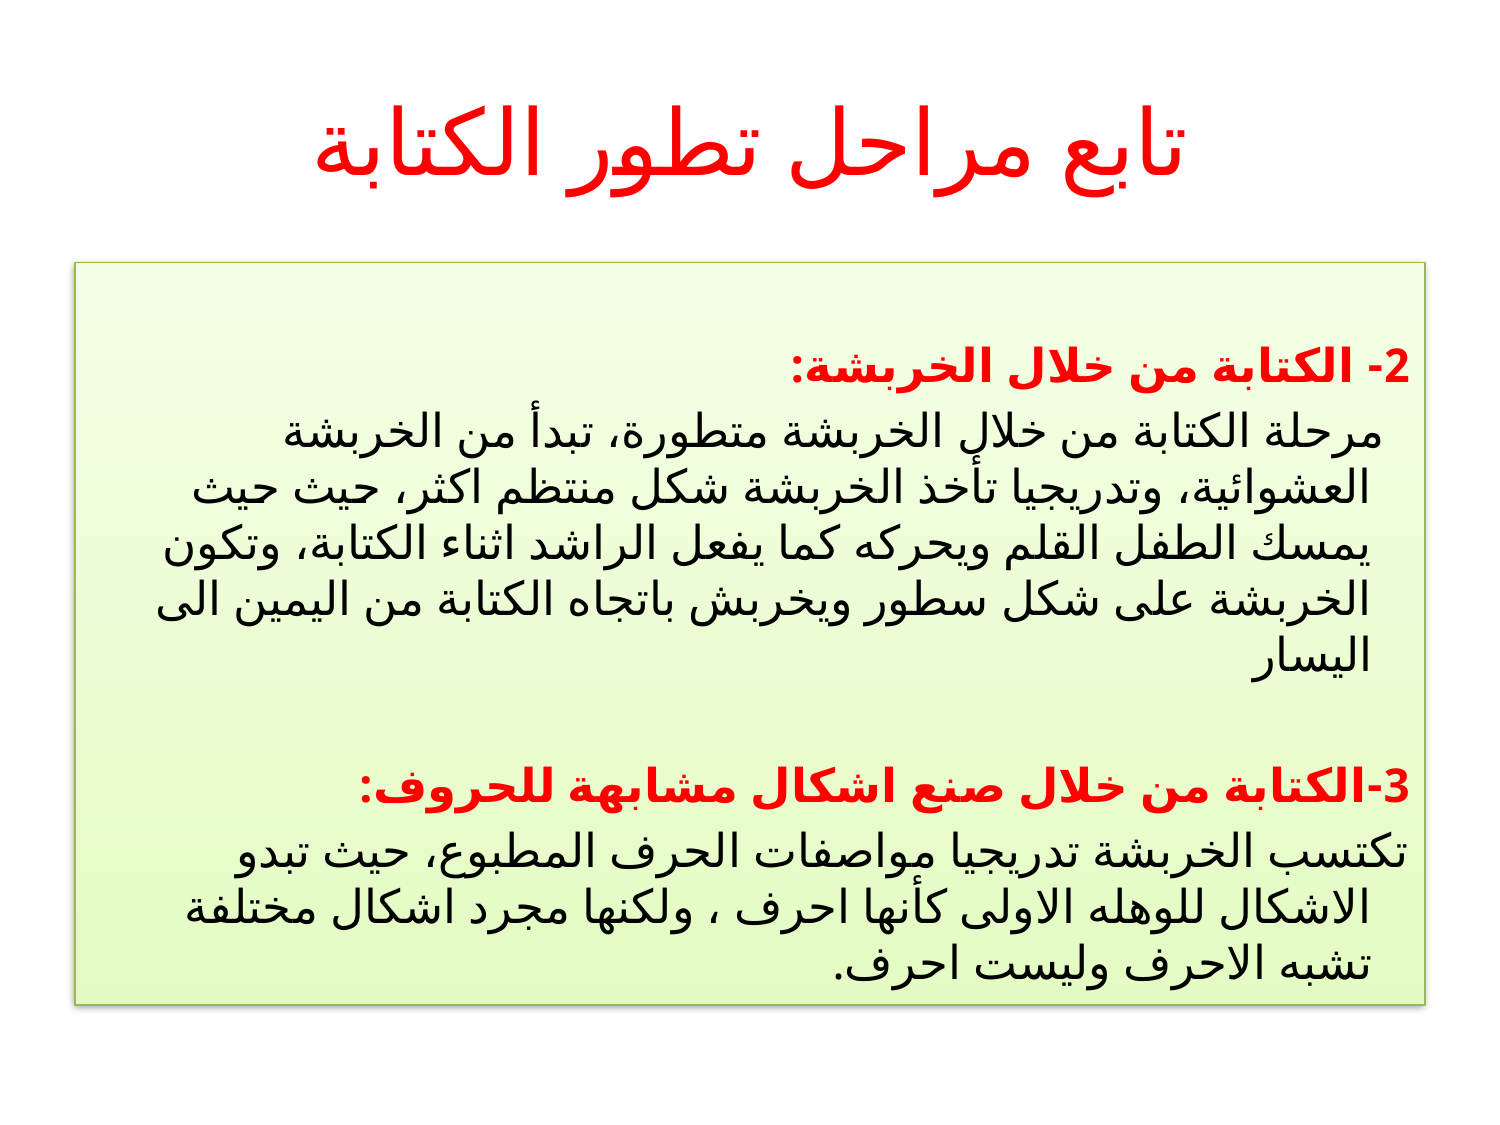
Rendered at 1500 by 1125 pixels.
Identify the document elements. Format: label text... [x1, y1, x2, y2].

list 2- الكتابة من خلال الخربشة: مرحلة الكتابة من خلال الخربشة متطورة، تبدأ من الخربشة العشوائية، وتدريجيا تأخذ الخربشة شكل منتظم اكثر، حيث حيث يمسك الطفل القلم ويحركه كما يفعل الراشد اثناء الكتابة، وتكون الخربشة على شكل سطور ويخربش باتجاه الكتابة من اليمين الى اليسار 3-الكتابة من خلال صنع اشكال مشابهة للحروف: تكتسب الخربشة تدريجيا مواصفات الحرف المطبوع، حيث تبدو الاشكال للوهله الاولى كأنها احرف ، ولكنها مجرد اشكال مختلفة تشبه الاحرف وليست احرف. [74, 262, 1426, 1006]
title تابع مراحل تطور الكتابة [75, 45, 1425, 233]
